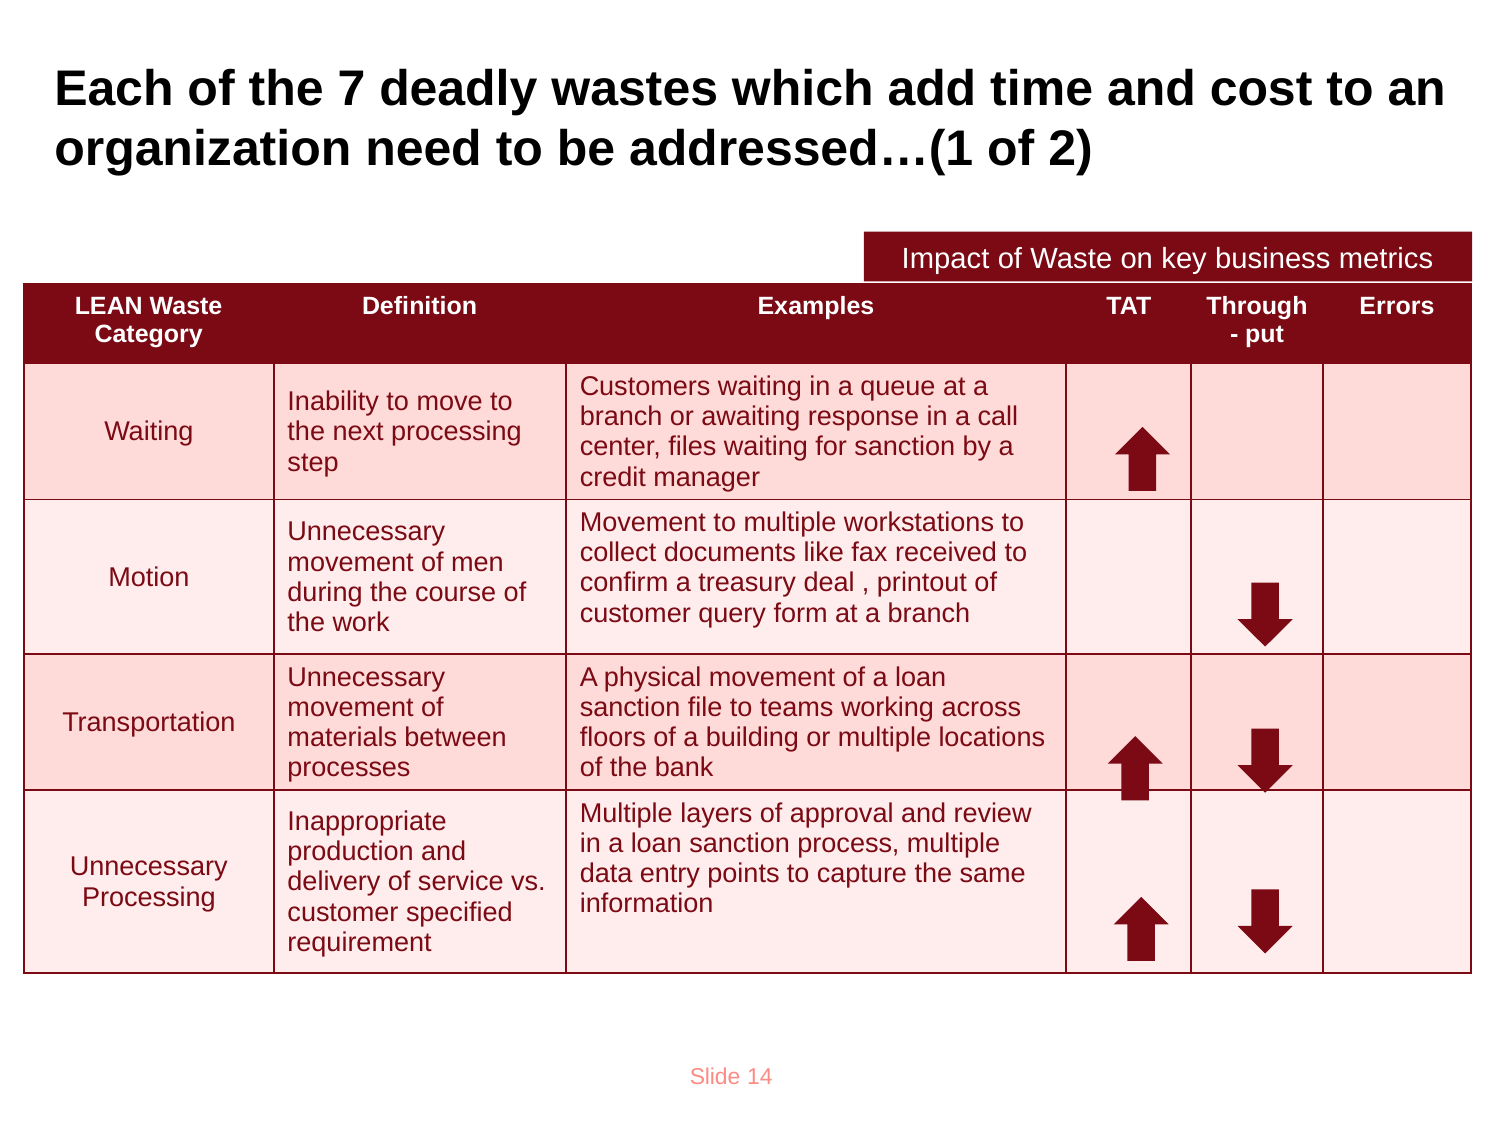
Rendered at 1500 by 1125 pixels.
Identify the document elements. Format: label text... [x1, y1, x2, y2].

table_cell [1324, 791, 1470, 972]
table_cell [1192, 791, 1322, 972]
text_box [1115, 426, 1170, 491]
table_header Definition [275, 285, 565, 363]
table_cell [1324, 655, 1470, 789]
table_cell [1067, 655, 1190, 789]
text_box [1107, 736, 1163, 801]
table_cell Inability to move to the next processing step [275, 364, 565, 499]
table_header Examples [567, 285, 1065, 363]
table_cell [1067, 364, 1190, 499]
table_cell Unnecessary Processing [25, 791, 273, 972]
table_cell Unnecessary movement of men during the course of the work [275, 500, 565, 653]
text_box [1237, 582, 1293, 647]
table_header TAT [1067, 285, 1190, 363]
table_cell Transportation [25, 655, 273, 789]
table_cell Multiple layers of approval and review in a loan sanction process, multiple data entry points to capture the same information [567, 791, 1065, 972]
table_cell [1192, 655, 1322, 789]
text_box [1237, 889, 1293, 954]
table_cell Inappropriate production and delivery of service vs. customer specified requirement [275, 791, 565, 972]
table_cell [1192, 500, 1322, 653]
table_cell Motion [25, 500, 273, 653]
table_cell [1324, 364, 1470, 499]
table_cell Movement to multiple workstations to collect documents like fax received to confirm a treasury deal , printout of customer query form at a branch [567, 500, 1065, 653]
text_box Impact of Waste on key business metrics [863, 231, 1473, 282]
table_cell [1067, 500, 1190, 653]
table_cell Customers waiting in a queue at a branch or awaiting response in a call center, files waiting for sanction by a credit manager [567, 364, 1065, 499]
text_box [1237, 728, 1293, 793]
table_cell [1067, 791, 1190, 972]
table_header Through- put [1192, 285, 1322, 363]
text_box [1113, 896, 1169, 961]
table_header Errors [1324, 285, 1470, 363]
table_cell [1192, 364, 1322, 499]
table_cell Unnecessary movement of materials between processes [275, 655, 565, 789]
table_header LEAN Waste Category [25, 285, 273, 363]
title Each of the 7 deadly wastes which add time and cost to an organization need to be addressed…(1 of 2) [54, 55, 1459, 157]
table_cell Waiting [25, 364, 273, 499]
table_cell [1324, 500, 1470, 653]
table_cell A physical movement of a loan sanction file to teams working across floors of a building or multiple locations of the bank [567, 655, 1065, 789]
